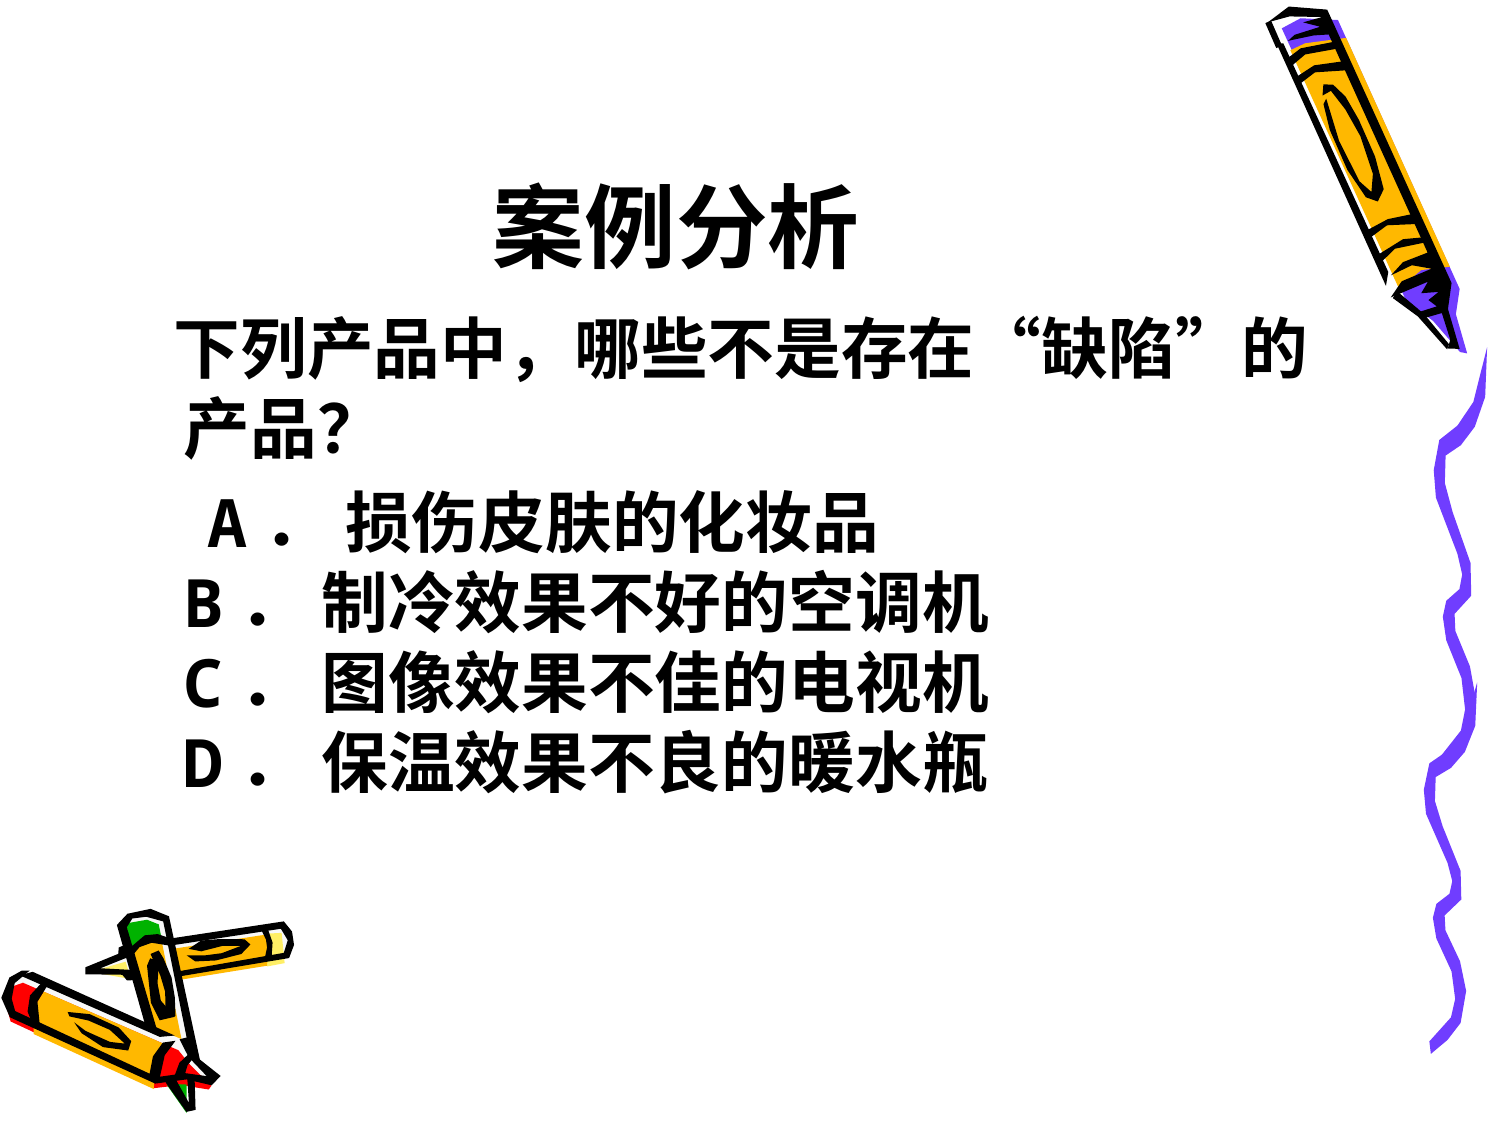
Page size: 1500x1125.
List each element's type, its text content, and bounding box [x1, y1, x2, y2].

title 案例分析 [112, 24, 1240, 288]
list 下列产品中，哪些不是存在“缺陷”的产品？ A． 损伤皮肤的化妆品 B． 制冷效果不好的空调机 C． 图像效果不佳的电视机 D． 保温效果不良的暖水瓶 [112, 299, 1376, 901]
